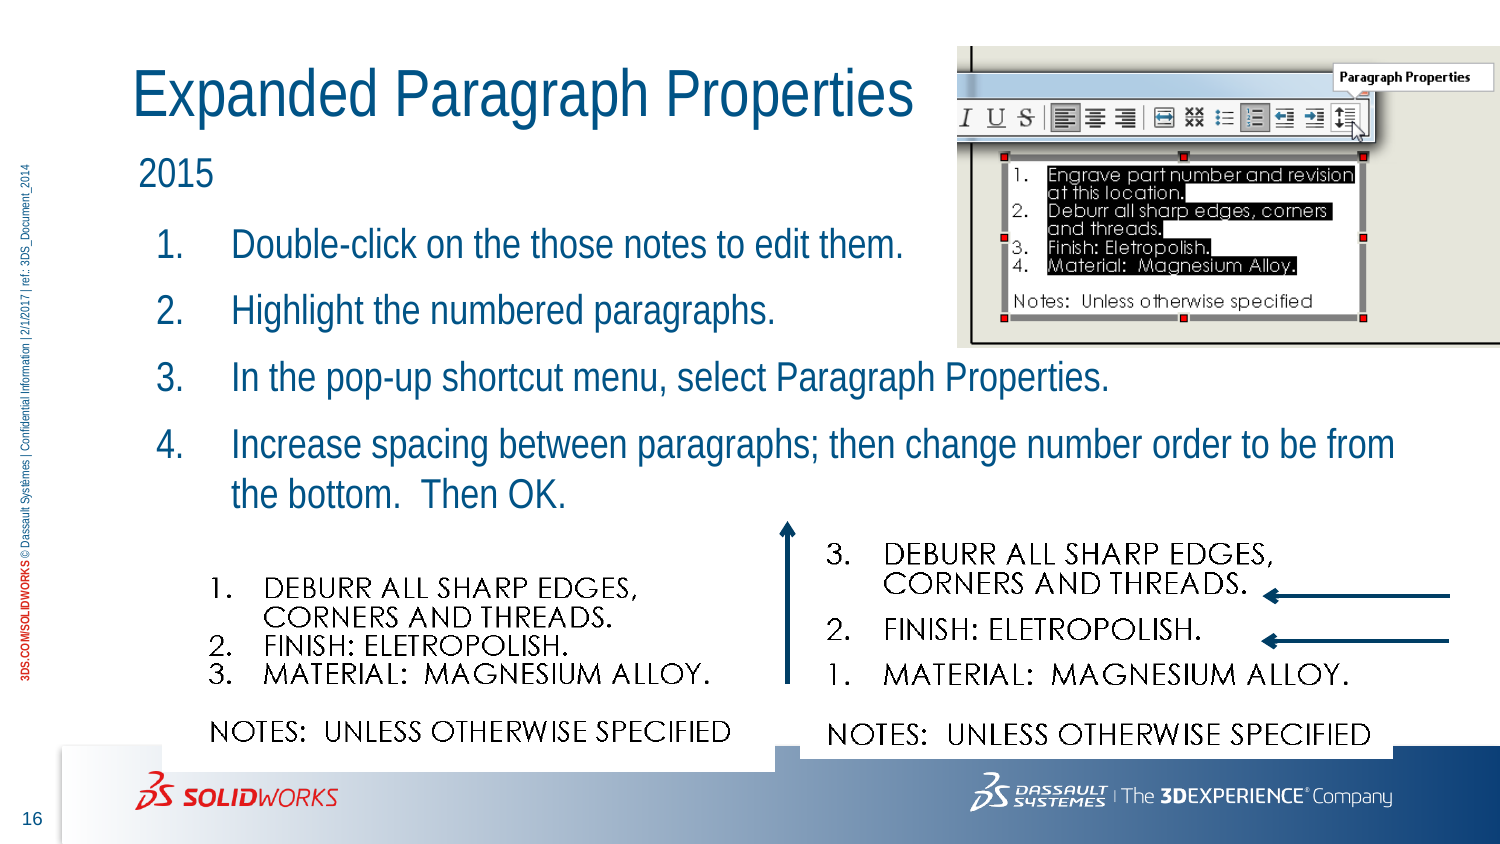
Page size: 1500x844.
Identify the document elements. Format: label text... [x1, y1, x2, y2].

list Double-click on the those notes to edit them. Highlight the numbered paragraphs. In the pop-up shortcut menu, select Paragraph Properties. Increase spacing between paragraphs; then change number order to be from the bottom. Then OK. [141, 209, 1418, 729]
title Expanded Paragraph Properties [118, 59, 951, 121]
list 2015 [123, 138, 951, 204]
picture [135, 530, 776, 810]
picture [799, 512, 1393, 759]
picture [956, 46, 1500, 349]
picture [962, 771, 1400, 812]
